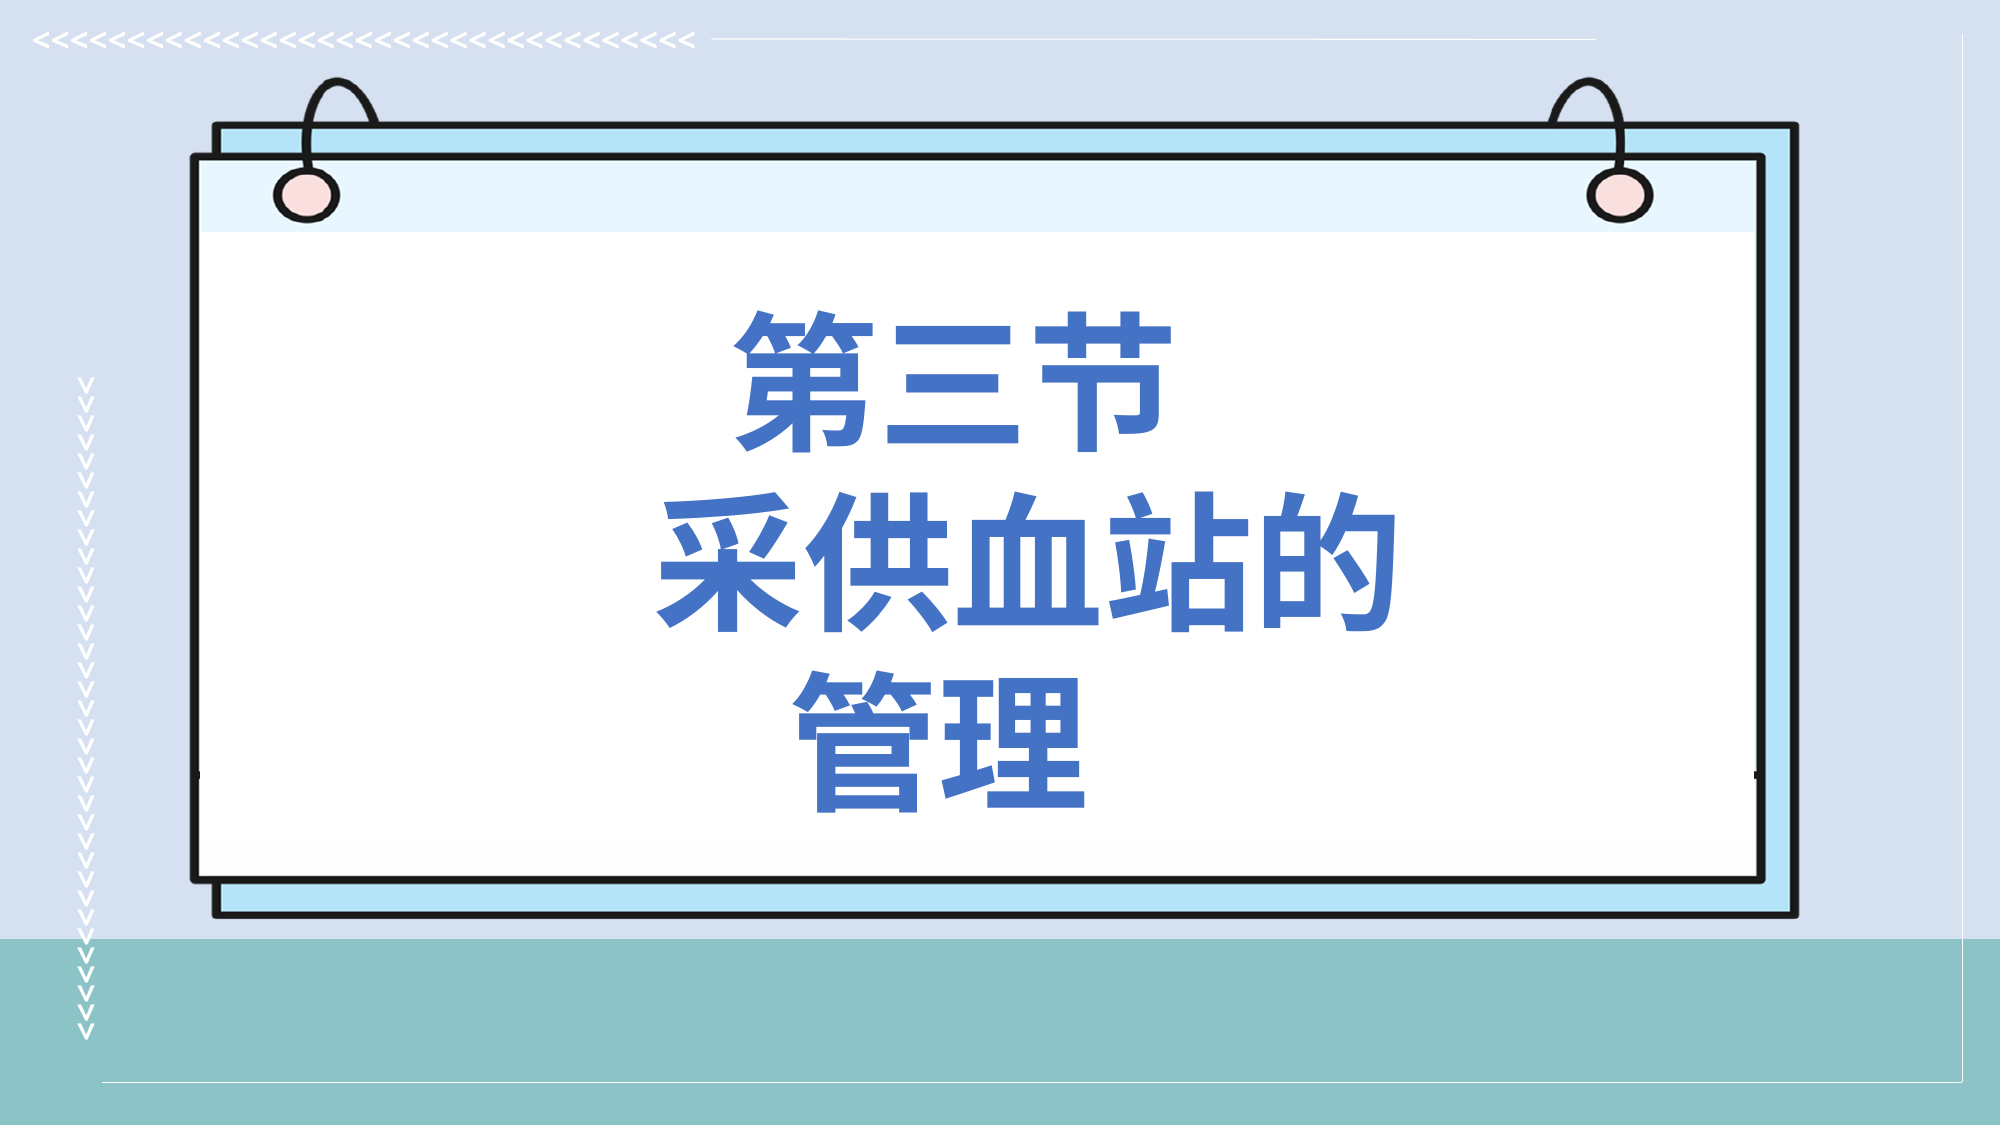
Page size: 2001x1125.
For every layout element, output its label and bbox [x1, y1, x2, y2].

picture [107, 37, 1841, 947]
